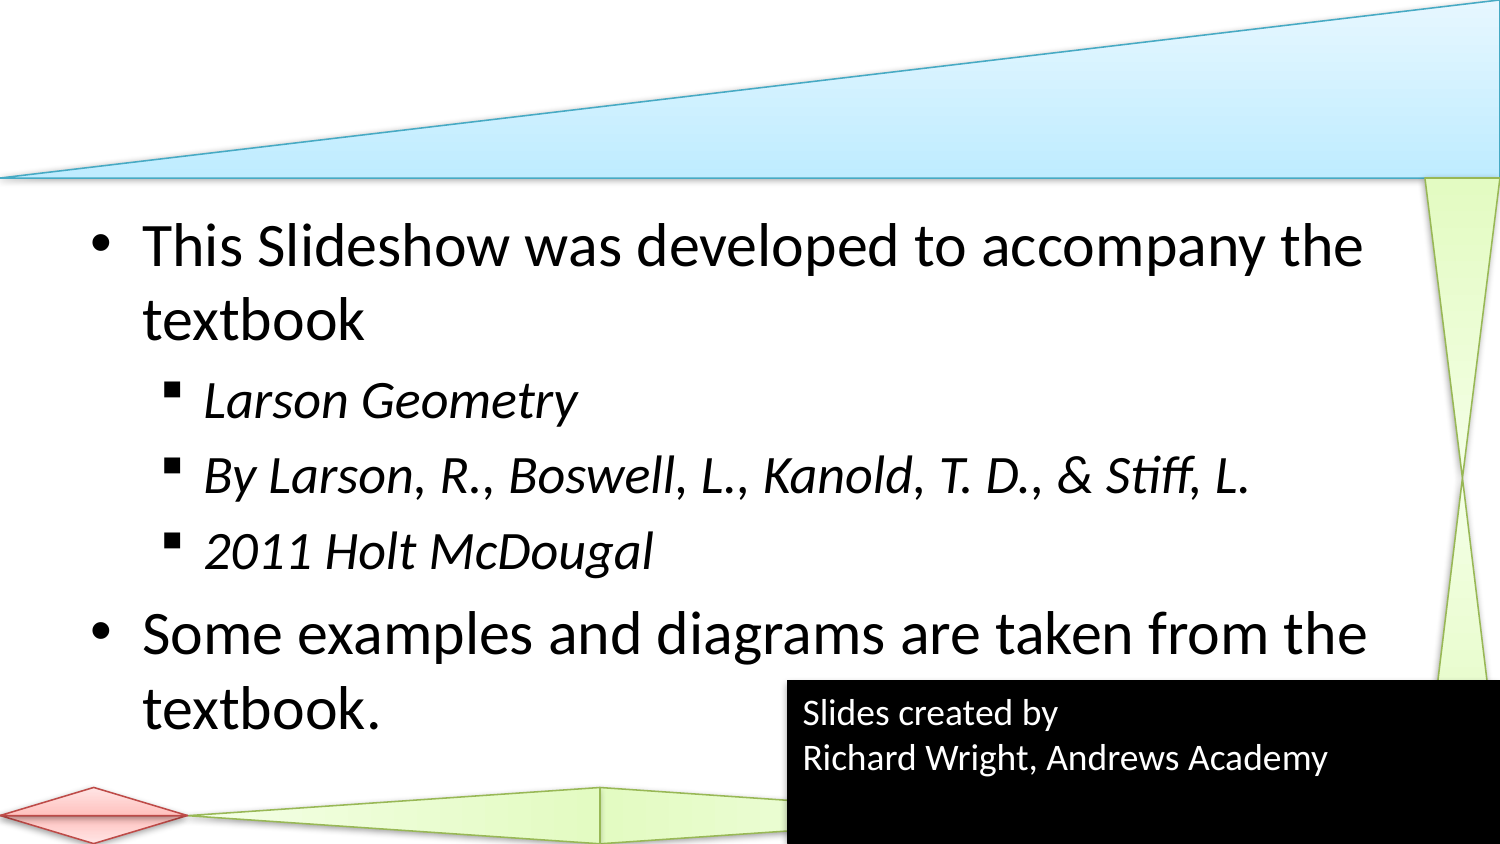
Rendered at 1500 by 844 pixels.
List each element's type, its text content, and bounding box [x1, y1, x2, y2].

text_box Slides created by Richard Wright, Andrews Academy rwright@andrews.edu [787, 680, 1500, 844]
list This Slideshow was developed to accompany the textbook Larson Geometry By Larson, R., Boswell, L., Kanold, T. D., & Stiff, L. 2011 Holt McDougal Some examples and diagrams are taken from the textbook. [75, 196, 1425, 754]
